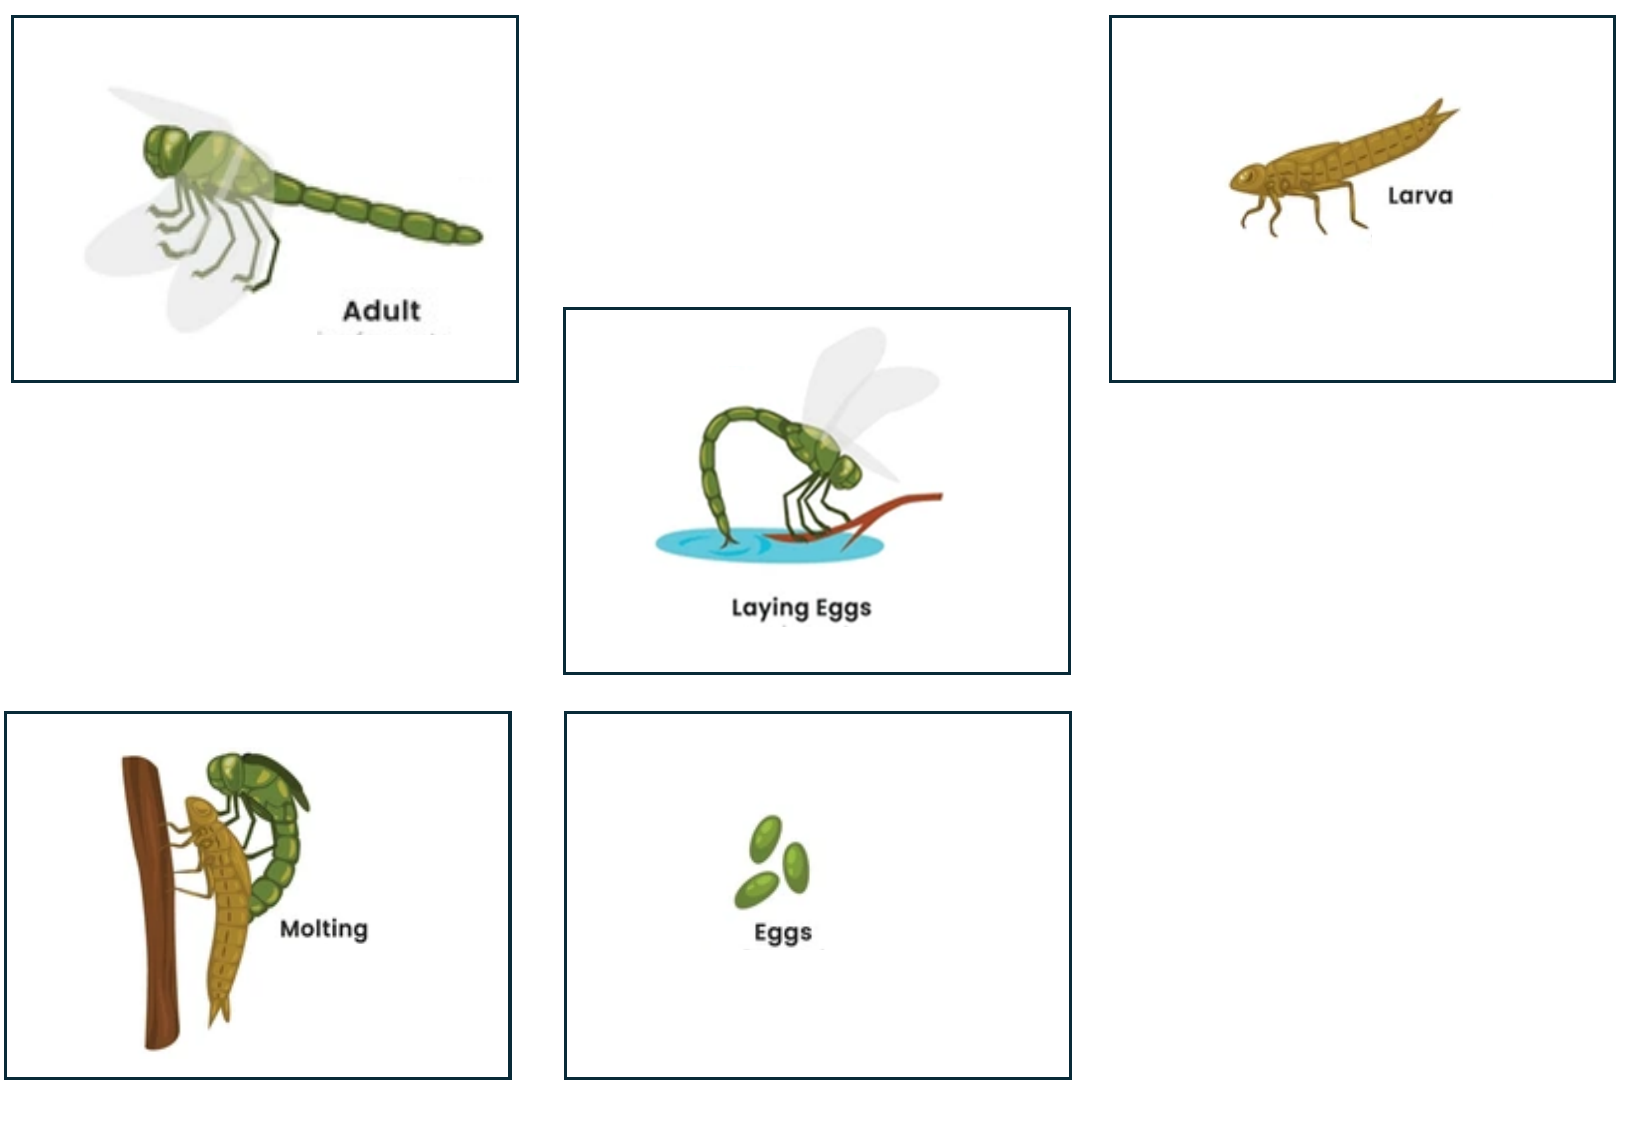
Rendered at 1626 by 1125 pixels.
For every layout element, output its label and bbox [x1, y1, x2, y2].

picture [316, 286, 452, 336]
text_box [1109, 15, 1616, 383]
text_box [564, 711, 1072, 1080]
picture [700, 790, 871, 951]
text_box [563, 307, 1071, 675]
text_box [4, 711, 512, 1080]
text_box [1217, 87, 1494, 267]
text_box [11, 15, 519, 383]
text_box [54, 34, 495, 349]
text_box [646, 317, 992, 627]
text_box [116, 747, 383, 1059]
